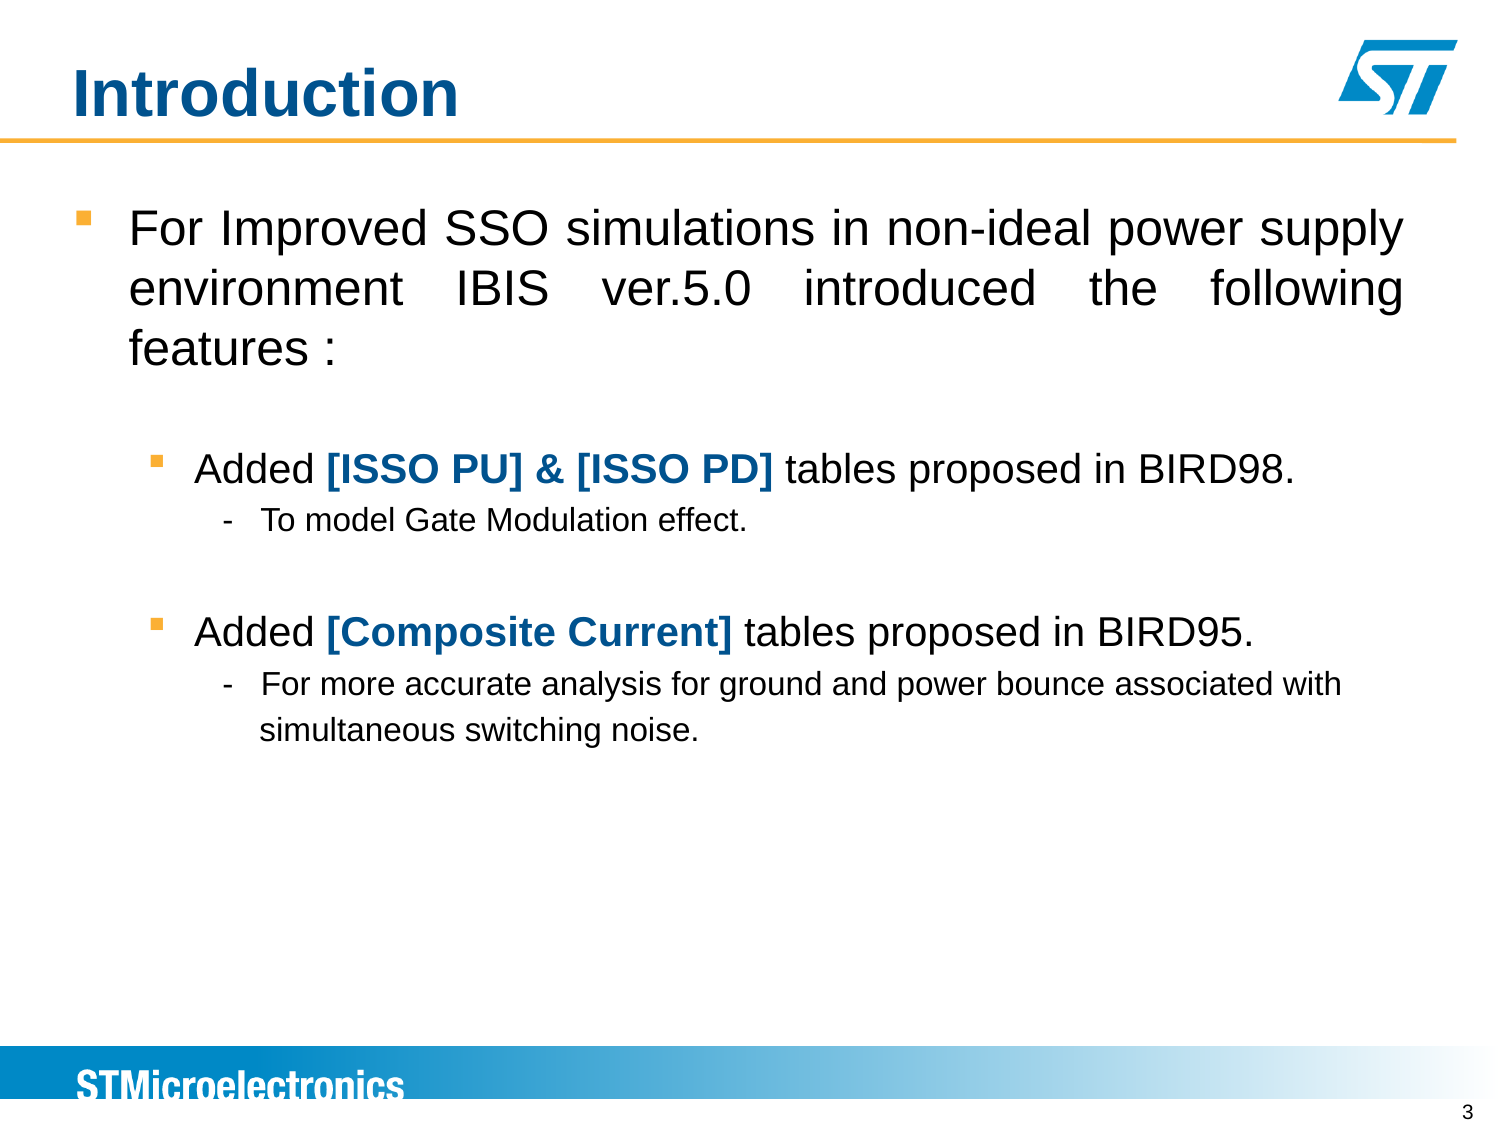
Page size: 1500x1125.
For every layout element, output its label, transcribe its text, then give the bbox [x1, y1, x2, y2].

picture [1328, 37, 1462, 117]
slide_number 3 [1413, 1086, 1489, 1125]
list For Improved SSO simulations in non-ideal power supply environment IBIS ver.5.0 introduced the following features : Added [ISSO PU] & [ISSO PD] tables proposed in BIRD98. - To model Gate Modulation effect. Added [Composite Current] tables proposed in BIRD95. - For more accurate analysis for ground and power bounce associated with simultaneous switching noise. [57, 187, 1421, 1001]
title Introduction [57, 24, 1283, 138]
picture [0, 1046, 1500, 1101]
